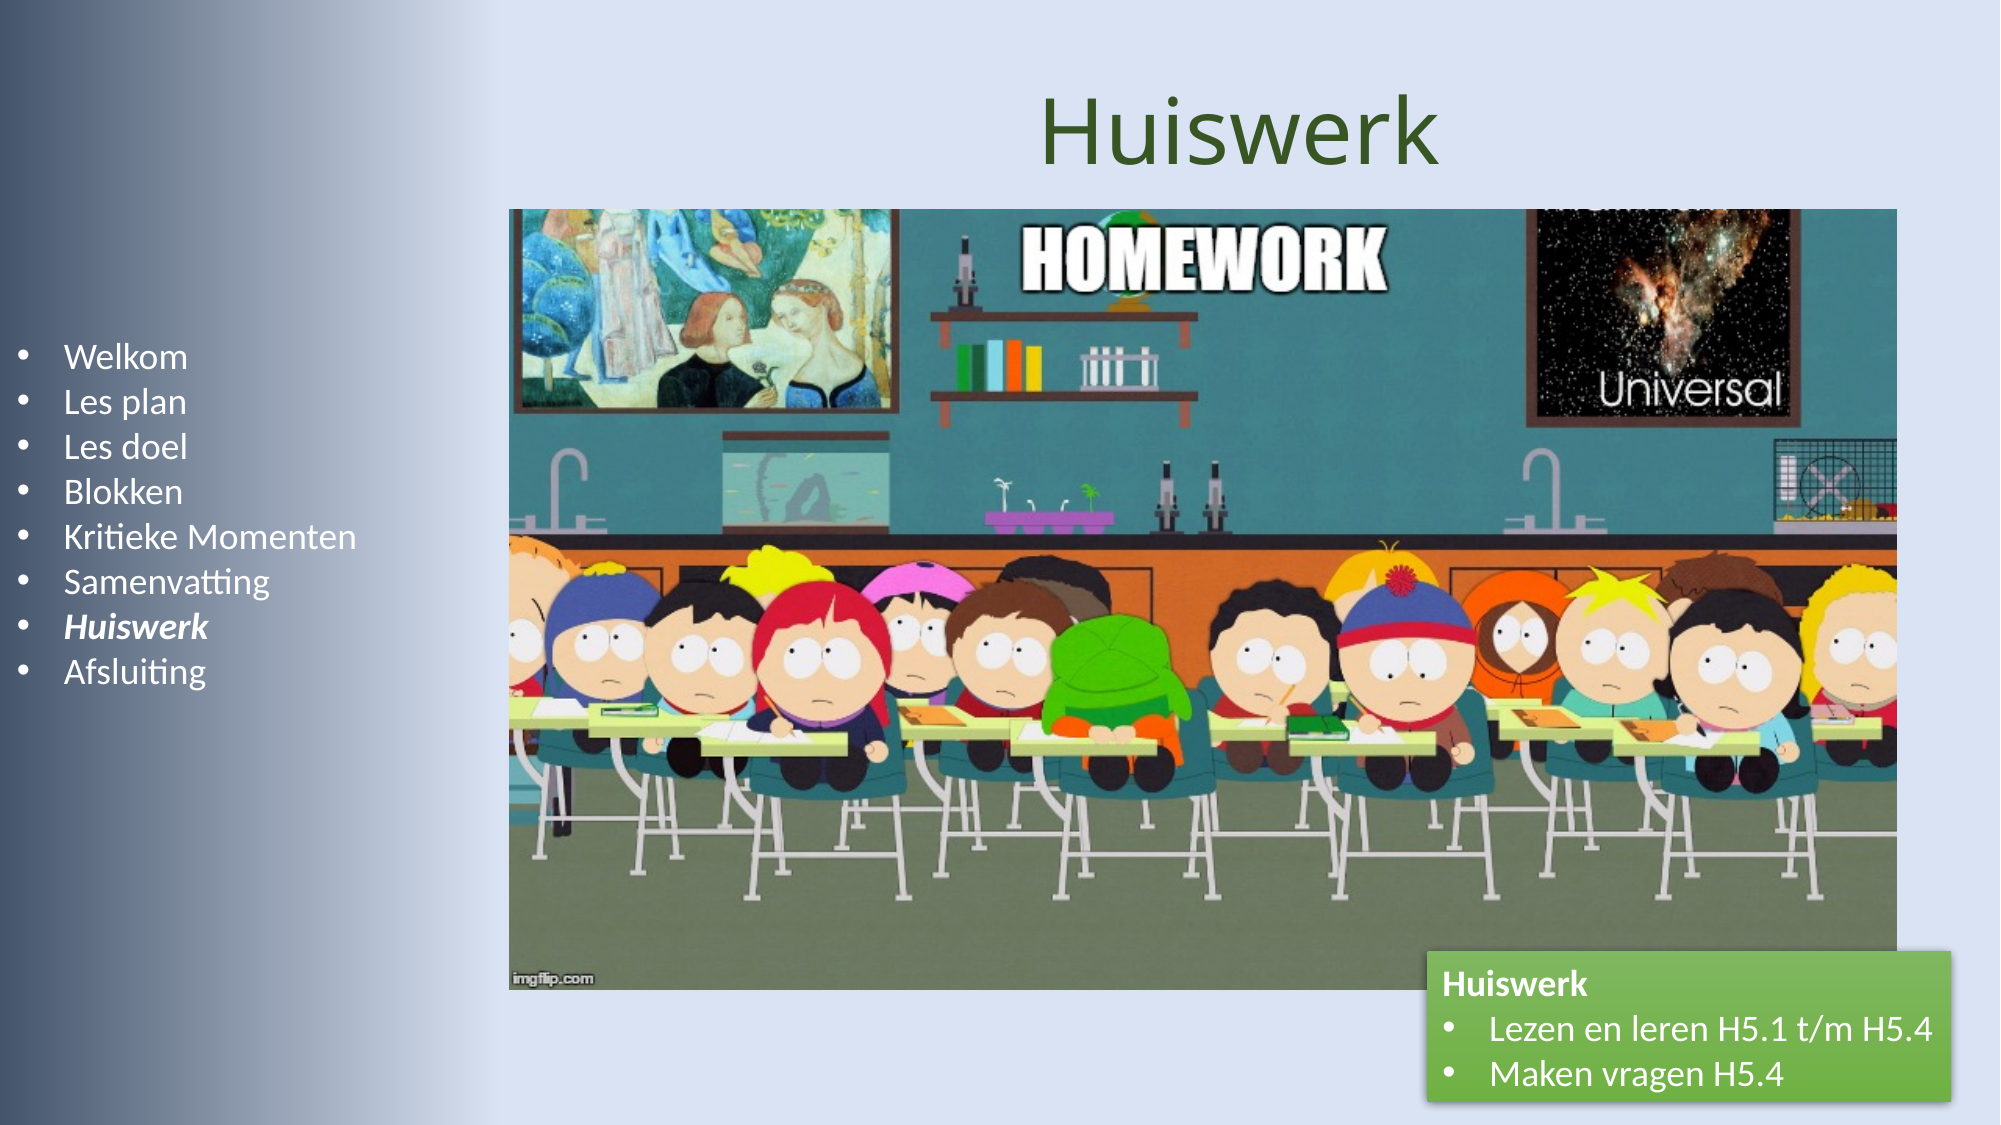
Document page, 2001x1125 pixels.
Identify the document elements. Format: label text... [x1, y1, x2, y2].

text_box Huiswerk Lezen en leren H5.1 t/m H5.4 Maken vragen H5.4 [1427, 951, 1952, 1102]
title Huiswerk [648, 25, 1830, 209]
picture [509, 209, 1897, 990]
text_box Welkom Les plan Les doel Blokken Kritieke Momenten Samenvatting Huiswerk Afsluiting [2, 324, 373, 700]
